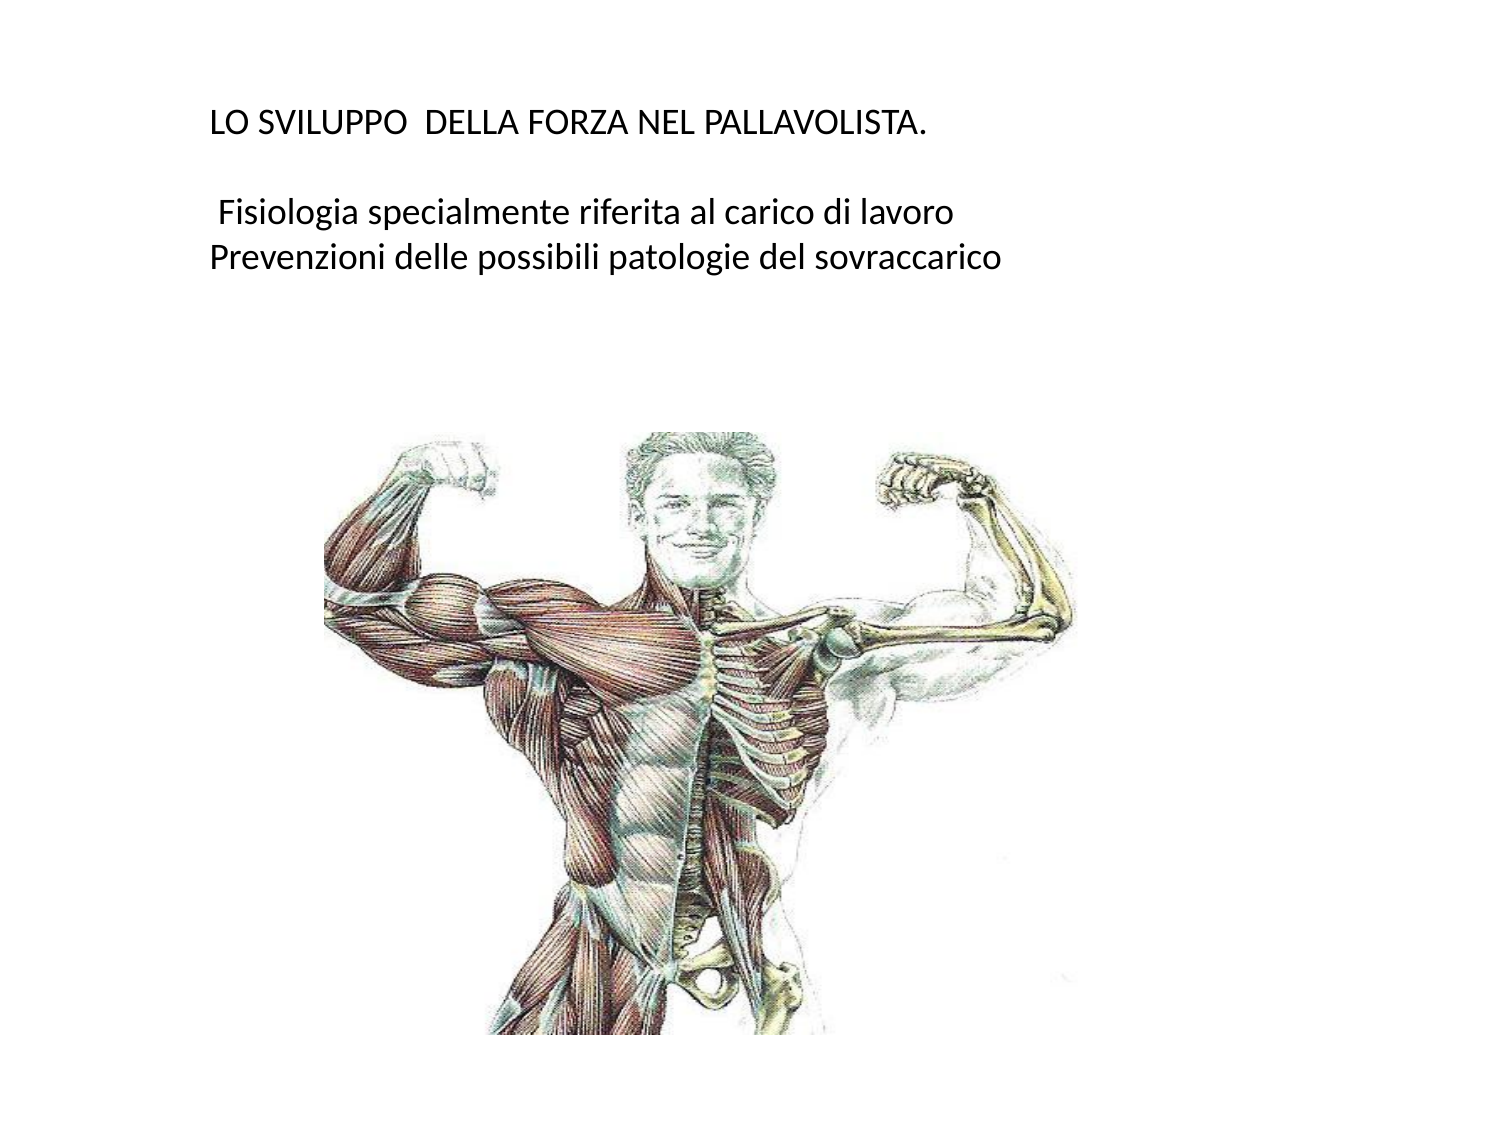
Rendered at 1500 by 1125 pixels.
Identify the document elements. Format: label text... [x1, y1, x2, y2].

text_box LO SVILUPPO DELLA FORZA NEL PALLAVOLISTA. Fisiologia specialmente riferita al carico di lavoro Prevenzioni delle possibili patologie del sovraccarico [194, 89, 1388, 285]
picture [324, 432, 1081, 1036]
